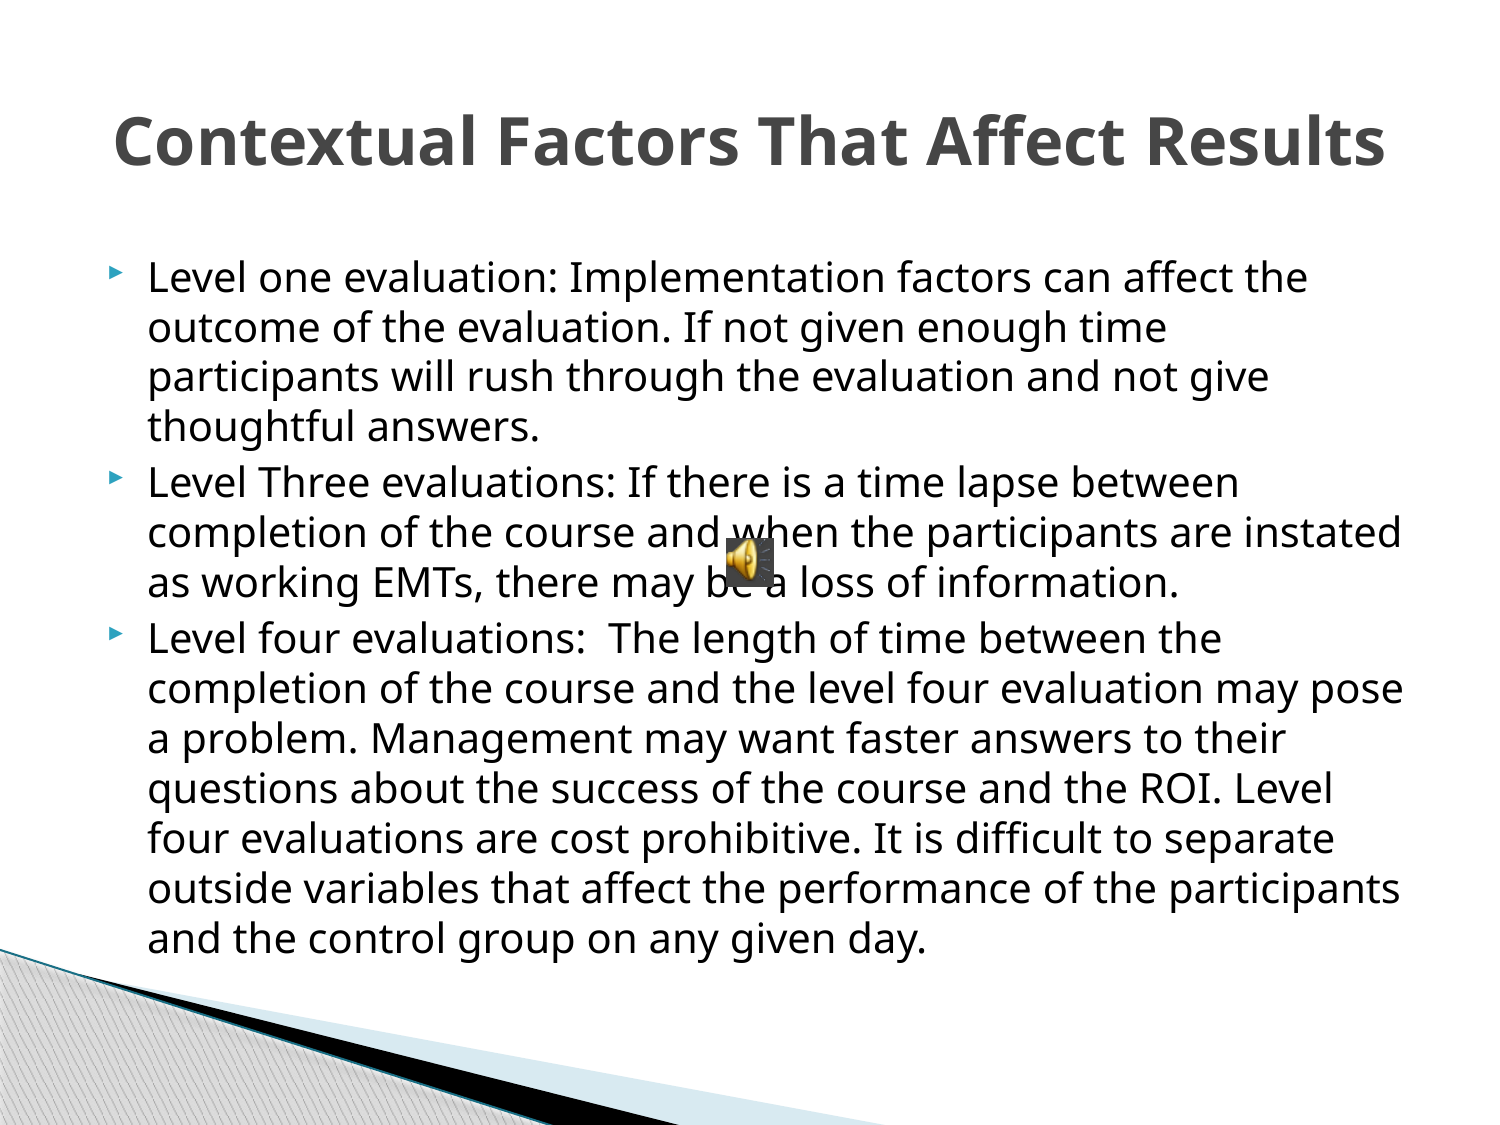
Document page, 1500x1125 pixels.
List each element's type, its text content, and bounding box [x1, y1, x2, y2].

title Contextual Factors That Affect Results [75, 45, 1425, 233]
picture [724, 537, 776, 588]
list Level one evaluation: Implementation factors can affect the outcome of the evaluation. If not given enough time participants will rush through the evaluation and not give thoughtful answers. Level Three evaluations: If there is a time lapse between completion of the course and when the participants are instated as working EMTs, there may be a loss of information. Level four evaluations: The length of time between the completion of the course and the level four evaluation may pose a problem. Management may want faster answers to their questions about the success of the course and the ROI. Level four evaluations are cost prohibitive. It is difficult to separate outside variables that affect the performance of the participants and the control group on any given day. [75, 243, 1425, 986]
